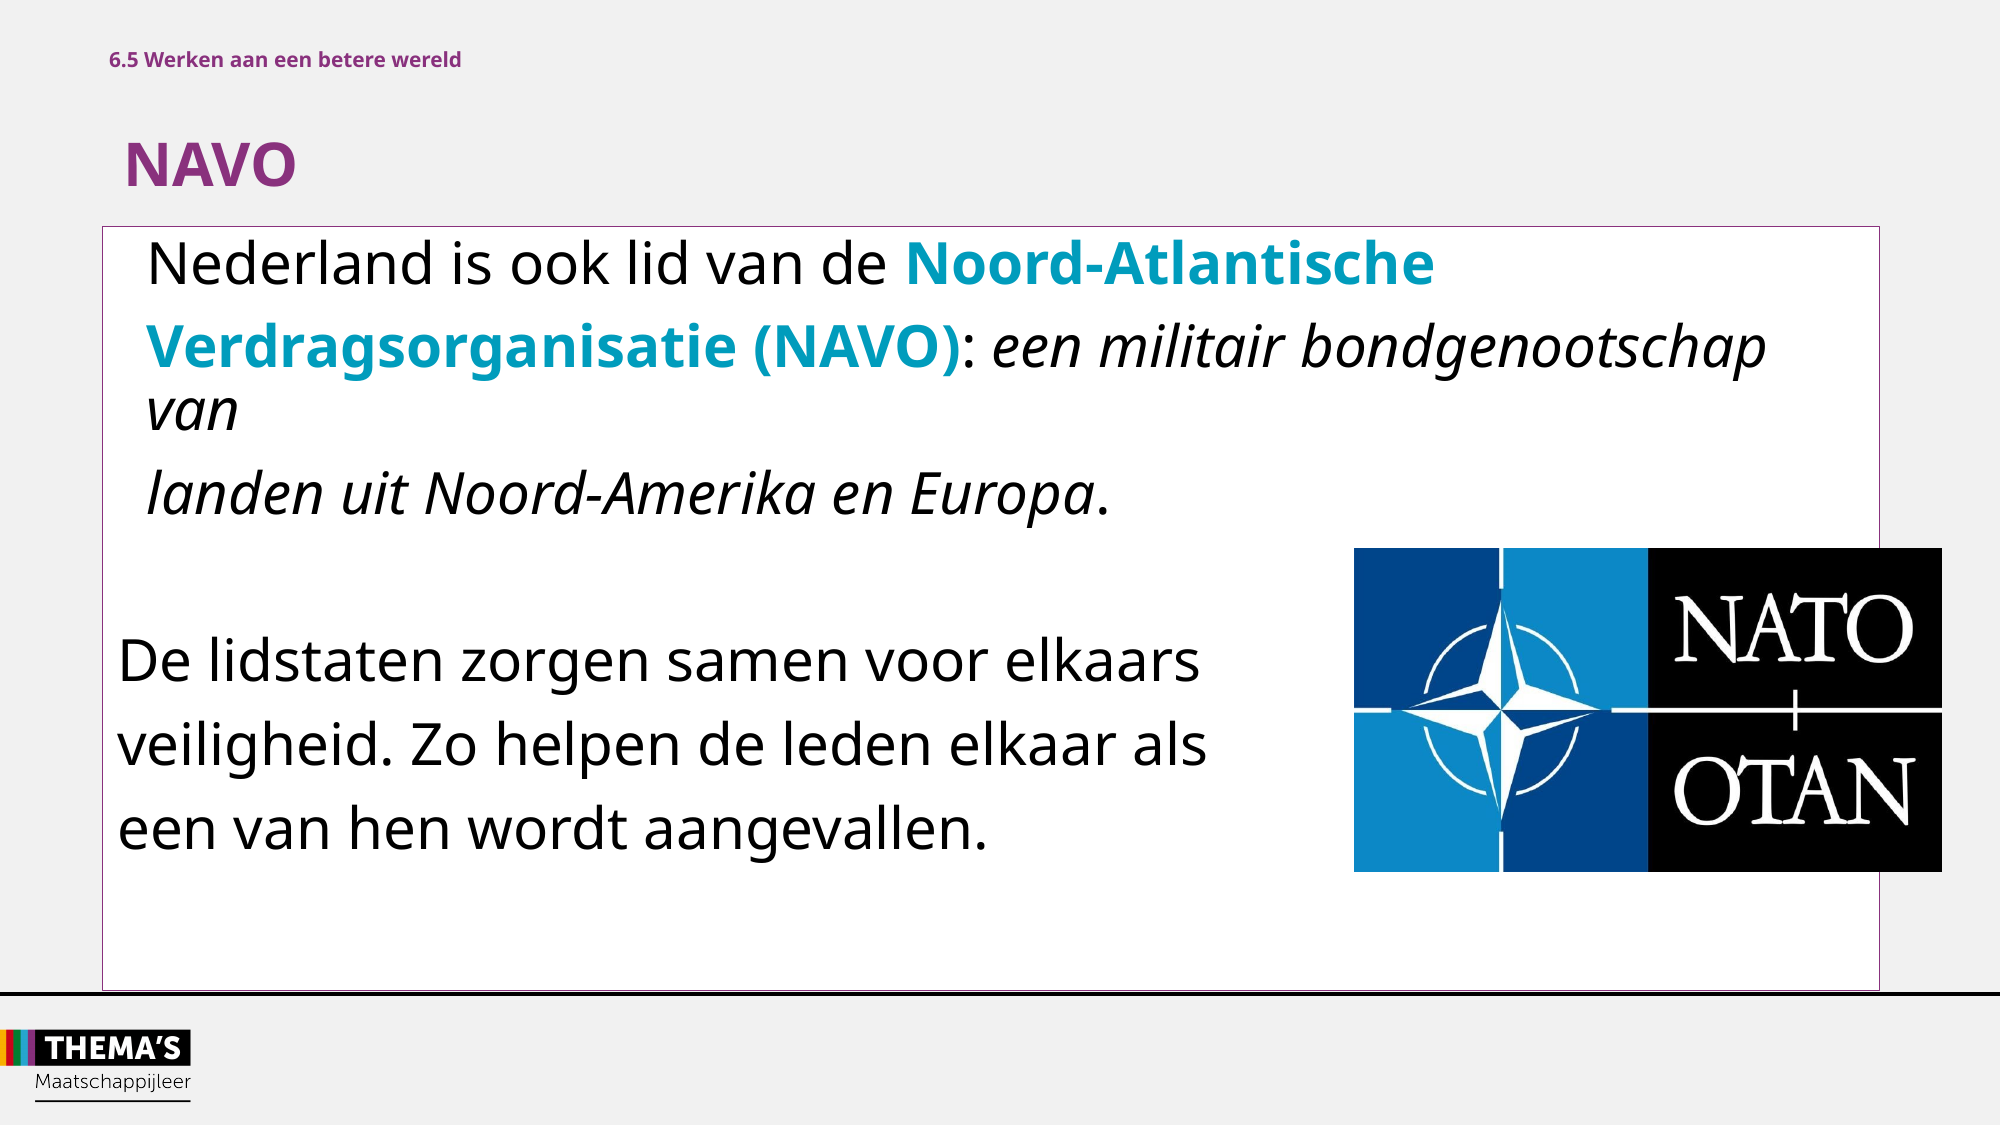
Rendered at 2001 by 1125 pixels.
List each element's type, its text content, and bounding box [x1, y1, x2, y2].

list Nederland is ook lid van de Noord-Atlantische Verdragsorganisatie (NAVO): een militair bondgenootschap van landen uit Noord-Amerika en Europa. De lidstaten zorgen samen voor elkaars veiligheid. Zo helpen de leden elkaar als een van hen wordt aangevallen. [102, 226, 1880, 991]
picture [1424, 726, 1486, 796]
picture [1514, 624, 1579, 695]
picture [1354, 548, 1942, 872]
list 6.5 Werken aan een betere wereld [94, 33, 941, 88]
picture [0, 993, 203, 1125]
list NAVO [108, 119, 1893, 210]
